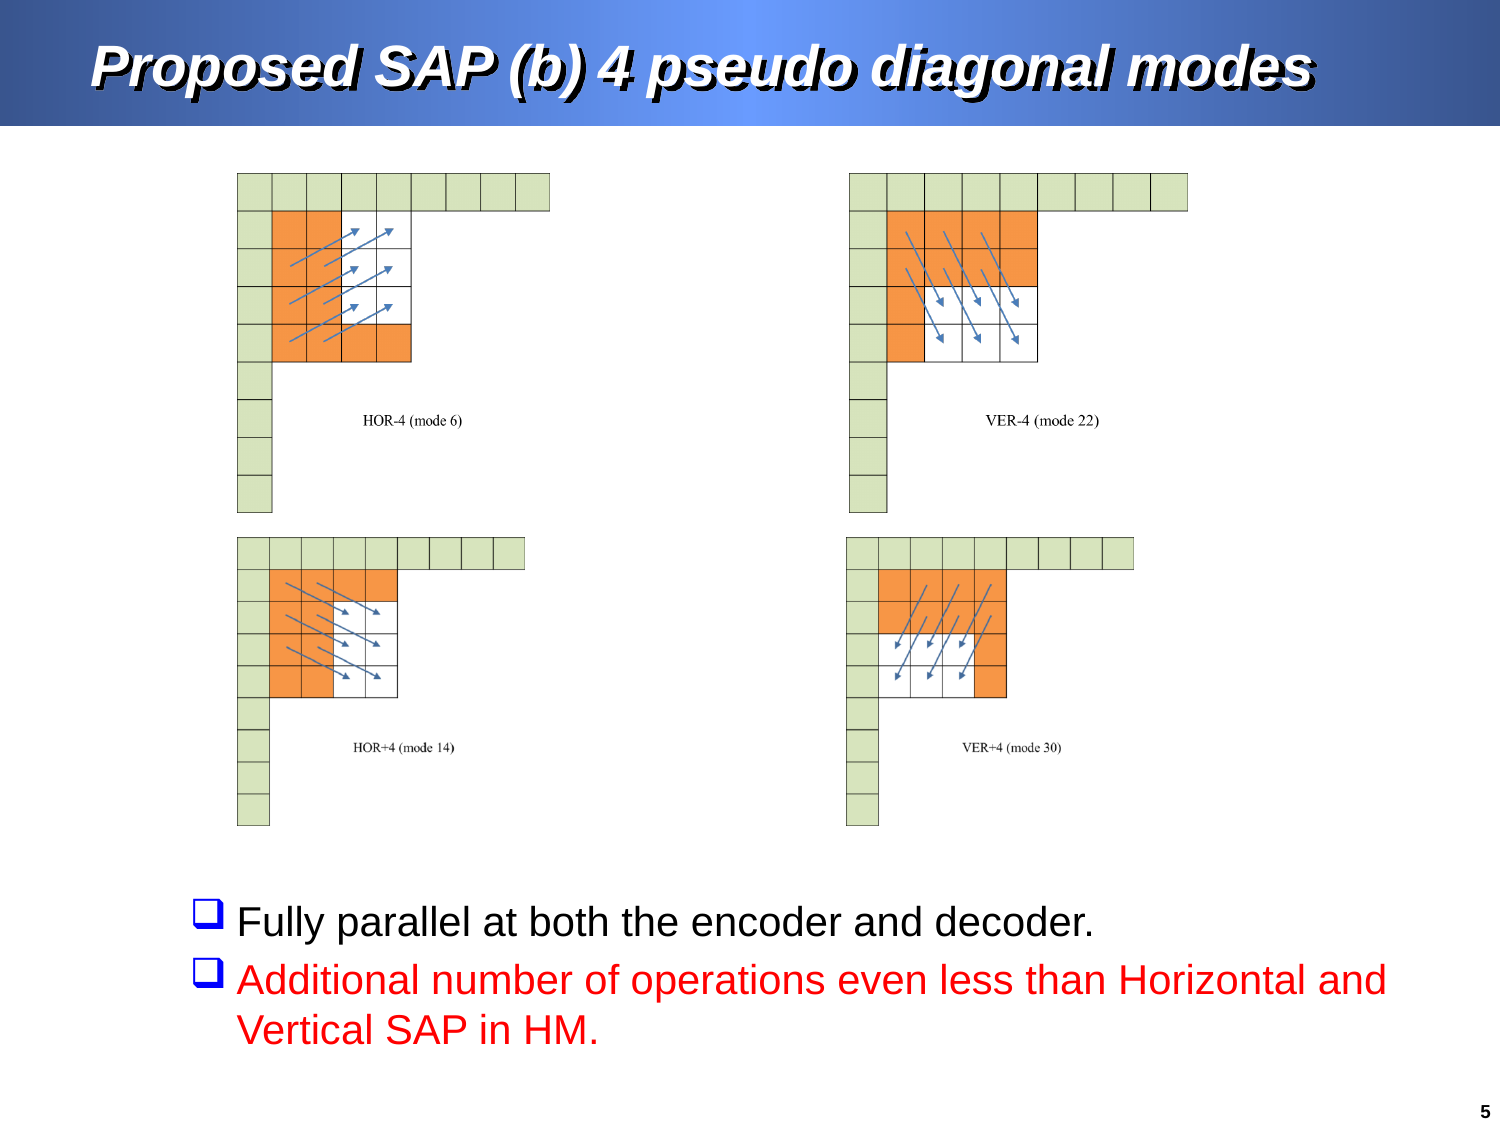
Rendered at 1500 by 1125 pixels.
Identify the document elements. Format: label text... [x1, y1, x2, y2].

picture [849, 173, 1189, 513]
text_box Fully parallel at both the encoder and decoder. Additional number of operations even less than Horizontal and Vertical SAP in HM. [99, 887, 1425, 1061]
picture [237, 537, 526, 826]
slide_number 5 [1368, 1091, 1500, 1125]
picture [845, 537, 1134, 826]
picture [237, 173, 551, 513]
title Proposed SAP (b) 4 pseudo diagonal modes [74, 12, 1426, 126]
